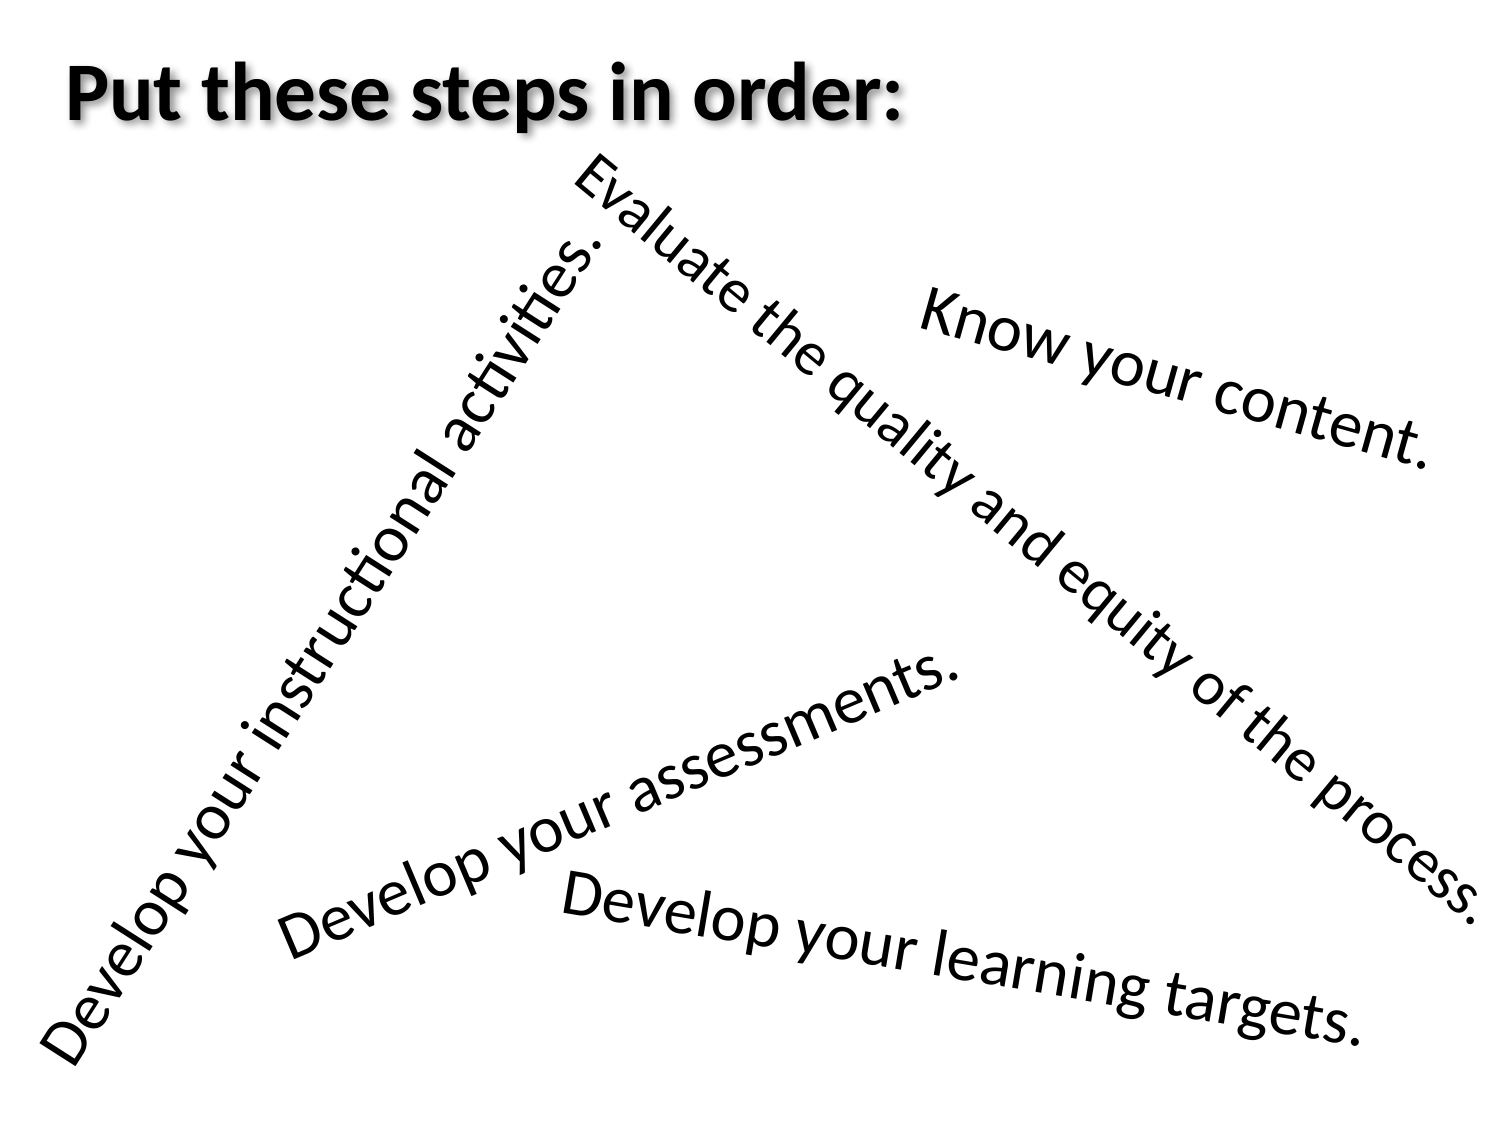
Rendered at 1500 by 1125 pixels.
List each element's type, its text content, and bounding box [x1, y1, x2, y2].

title Put these steps in order: [50, 22, 1400, 153]
text_box Develop your learning targets. [541, 847, 1405, 1074]
text_box Evaluate the quality and equity of the process. [518, 117, 1500, 989]
text_box Develop your assessments. [253, 596, 999, 986]
text_box Know your content. [897, 251, 1463, 496]
text_box Develop your instructional activities. [3, 227, 633, 1119]
